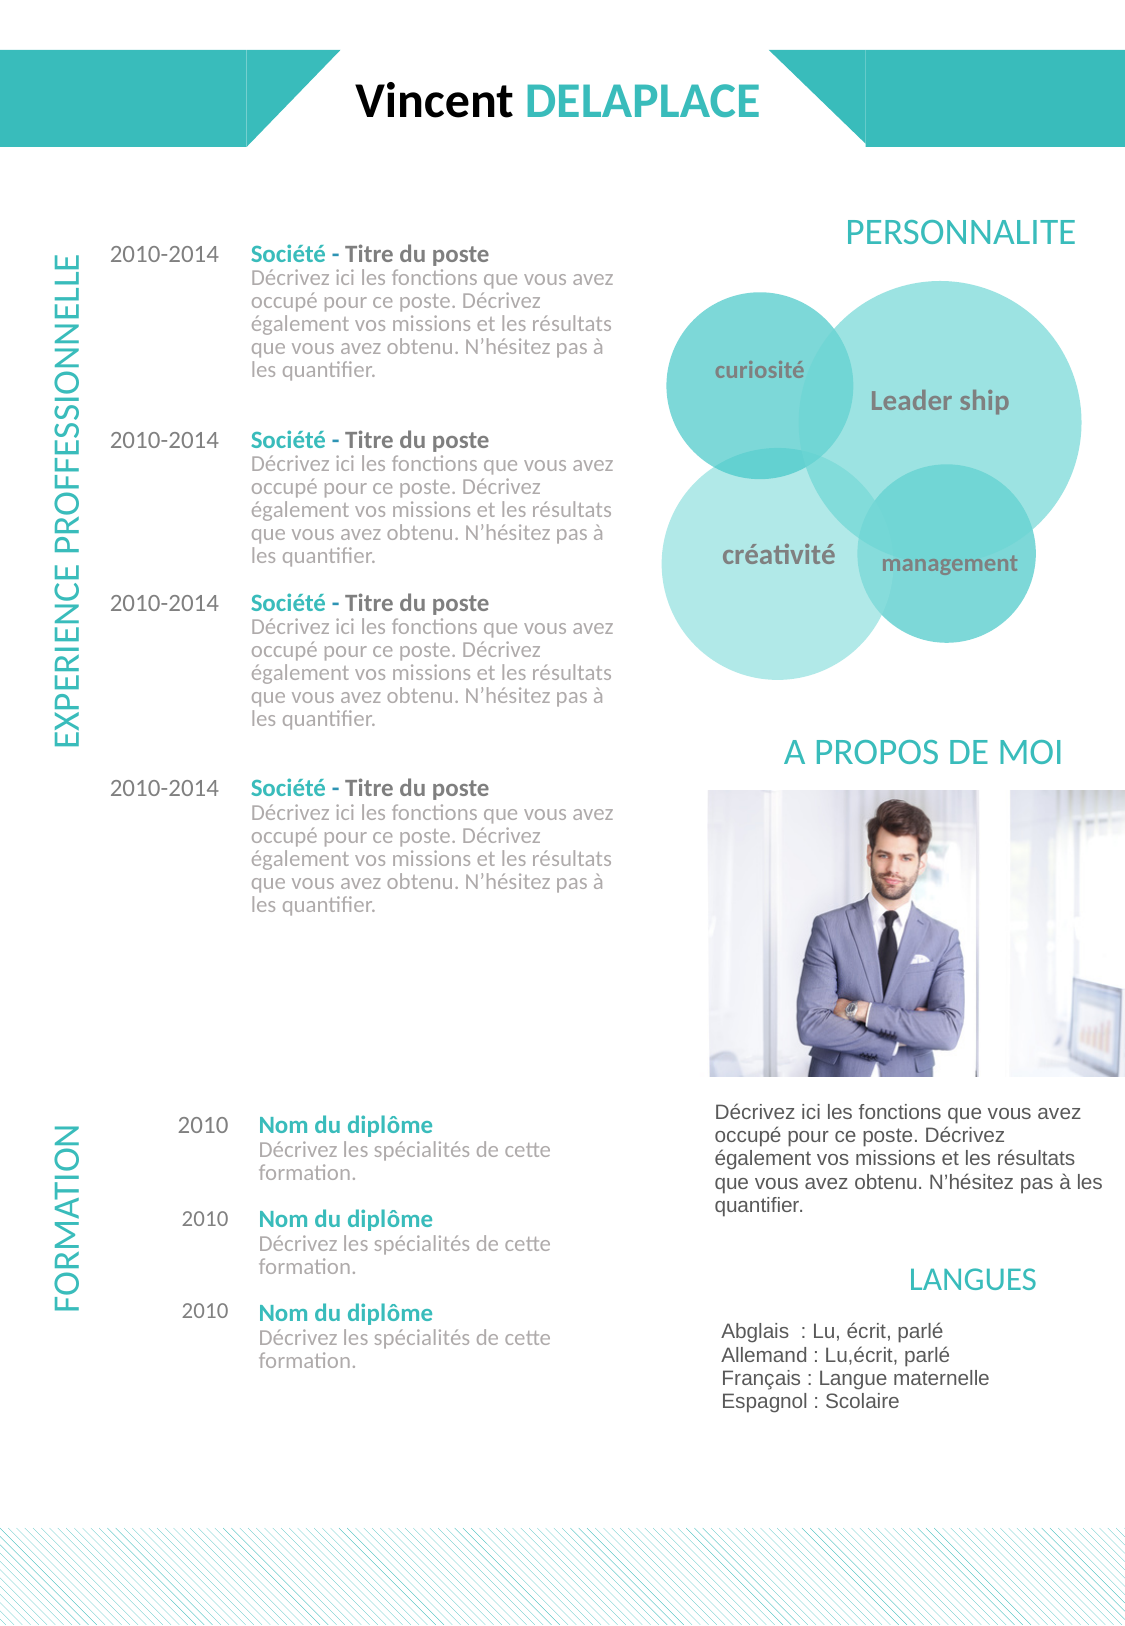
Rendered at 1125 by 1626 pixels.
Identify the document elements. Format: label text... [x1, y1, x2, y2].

text_box [245, 48, 344, 150]
text_box [0, 49, 245, 148]
text_box [865, 49, 1125, 148]
table_header Société - Titre du poste Décrivez ici les fonctions que vous avez occupé pour ce poste. Décrivez également vos missions et les résultats que vous avez obtenu. N’hésitez pas à les quantifier. Société - Titre du poste Décrivez ici les fonctions que vous avez occupé pour ce poste. Décrivez également vos missions et les résultats que vous avez obtenu. N’hésitez pas à les quantifier. Société - Titre du poste Décrivez ici les fonctions que vous avez occupé pour ce poste. Décrivez également vos missions et les résultats que vous avez obtenu. N’hésitez pas à les quantifier. Société - Titre du poste Décrivez ici les fonctions que vous avez occupé pour ce poste. Décrivez également vos missions et les résultats que vous avez obtenu. N’hésitez pas à les quantifier. [236, 236, 647, 1085]
text_box Leader ship [855, 373, 1025, 424]
table_cell Abglais : Lu, écrit, parlé Allemand : Lu,écrit, parlé Français : Langue maternelle Espagnol : Scolaire [706, 1309, 1121, 1424]
table_header 2010-2014 2010-2014 2010-2014 2010-2014 [95, 236, 236, 1085]
text_box [665, 291, 834, 481]
text_box A PROPOS DE MOI [769, 719, 1079, 780]
text_box curiosité [700, 346, 820, 392]
table_header Nom du diplôme Décrivez les spécialités de cette formation. Nom du diplôme Décrivez les spécialités de cette formation. Nom du diplôme Décrivez les spécialités de cette formation. [244, 1108, 647, 1482]
picture [699, 790, 1125, 1077]
text_box Vincent DELAPLACE [340, 60, 776, 136]
text_box PERSONNALITE [830, 199, 1092, 259]
table_header Décrivez ici les fonctions que vous avez occupé pour ce poste. Décrivez également vos missions et les résultats que vous avez obtenu. N’hésitez pas à les quantifier. [700, 1089, 1121, 1229]
text_box [0, 1527, 1125, 1625]
table_header LANGUES [706, 1254, 1121, 1309]
text_box [660, 467, 893, 681]
text_box créativité [707, 528, 851, 578]
text_box EXPERIENCE PROFFESSIONNELLE [34, 238, 94, 765]
text_box [1025, 530, 1037, 577]
text_box [766, 48, 867, 147]
table_header 2010 2010 2010 [95, 1108, 244, 1482]
text_box FORMATION [34, 1108, 94, 1328]
text_box management [866, 538, 1034, 584]
text_box [882, 584, 1032, 644]
text_box [797, 279, 1083, 545]
